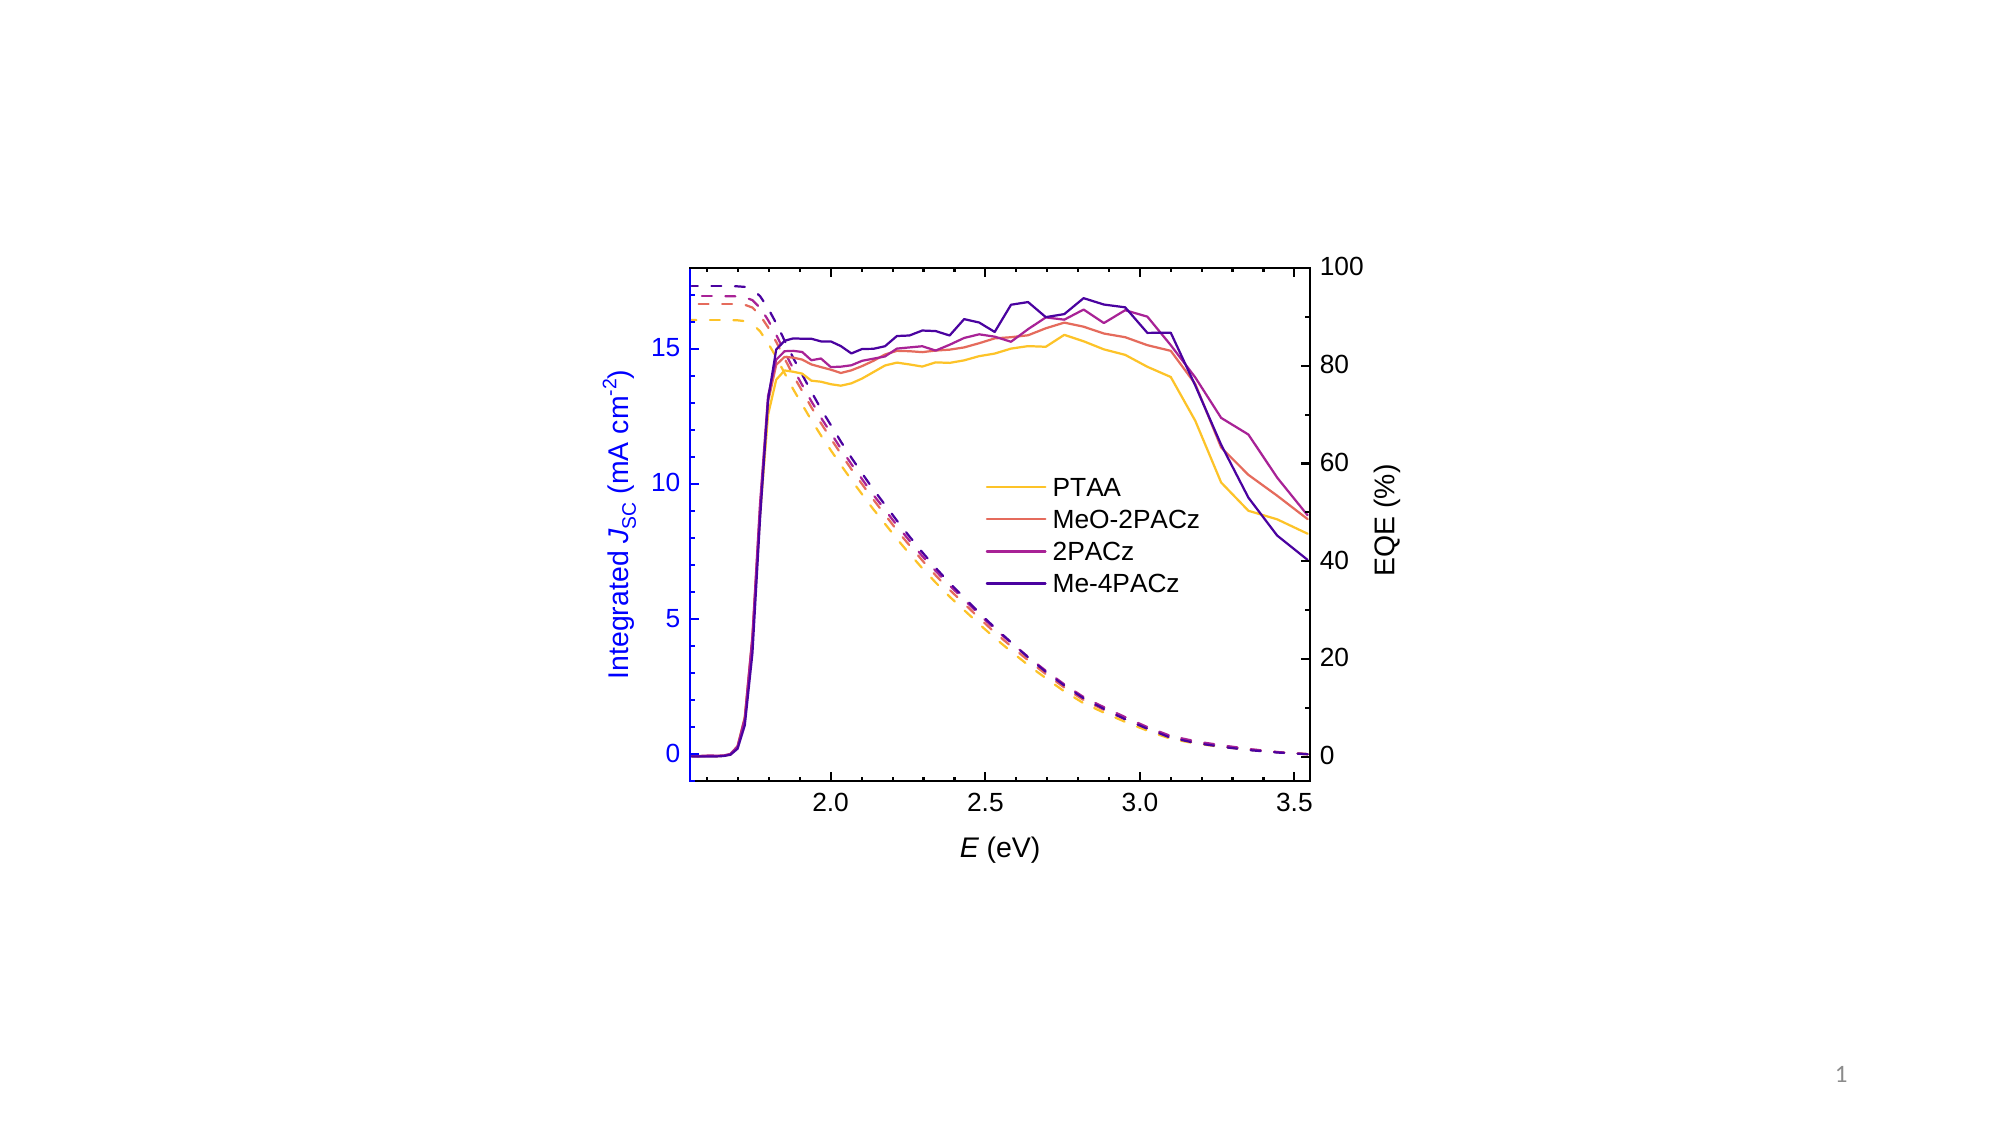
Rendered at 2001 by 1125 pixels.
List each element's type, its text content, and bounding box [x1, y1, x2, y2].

slide_number 1 [1412, 1042, 1863, 1103]
picture [577, 239, 1423, 886]
